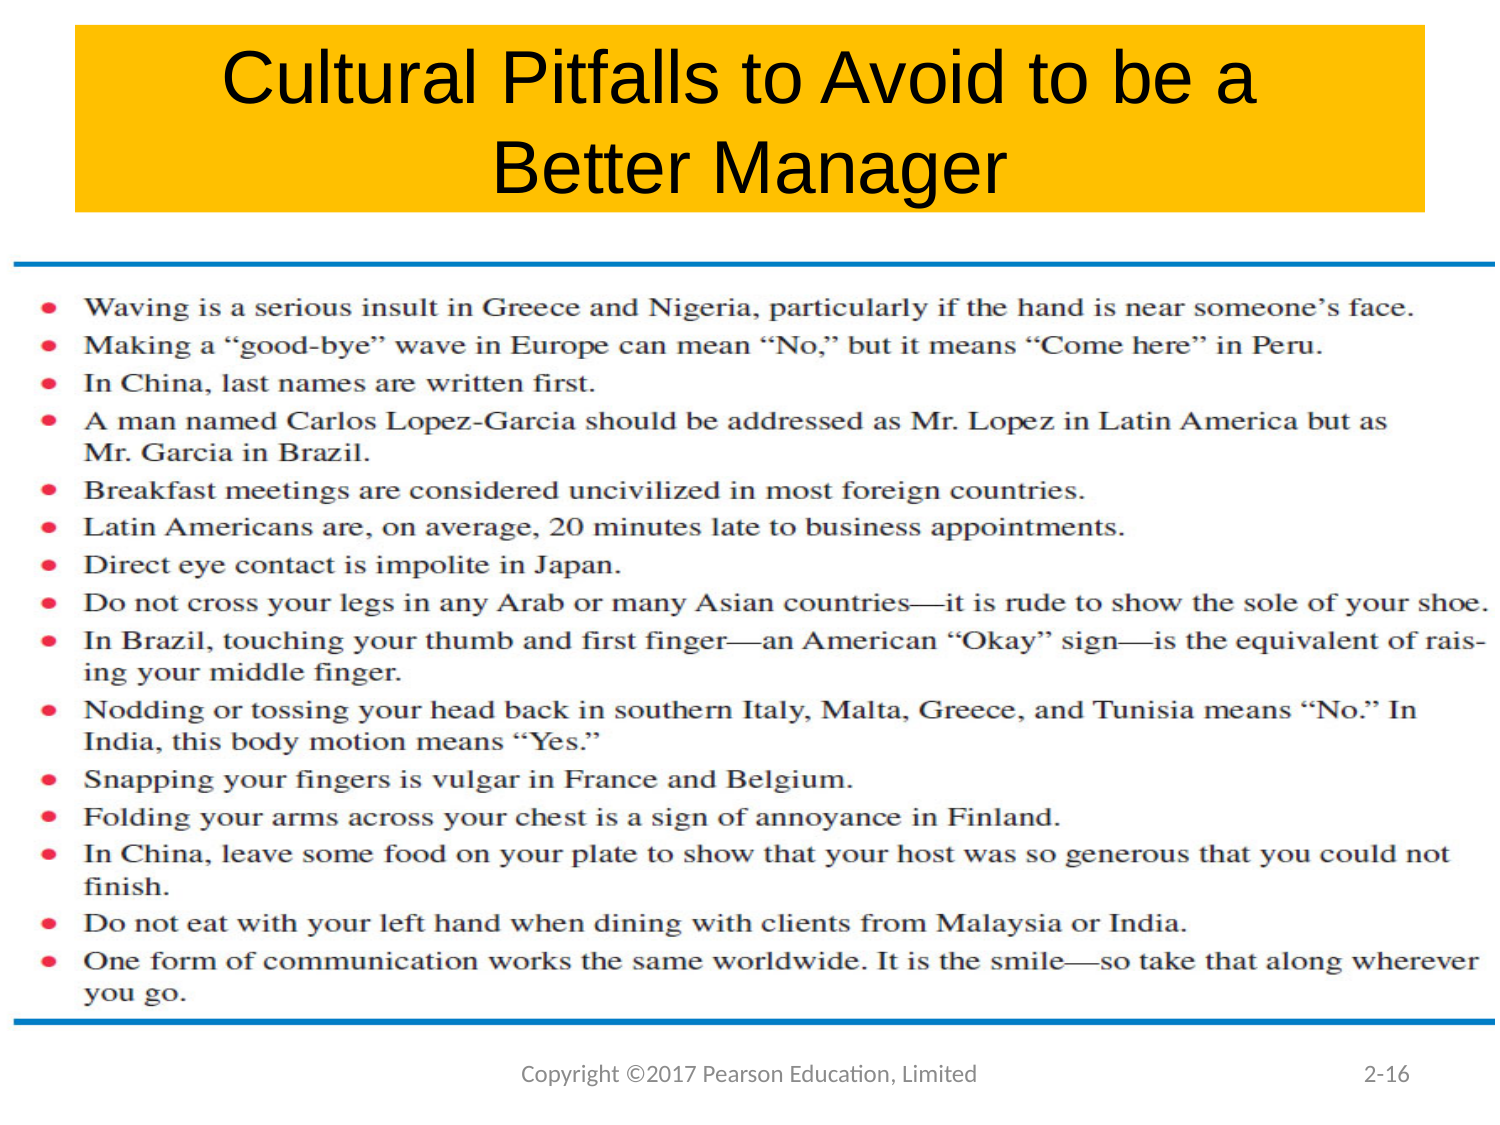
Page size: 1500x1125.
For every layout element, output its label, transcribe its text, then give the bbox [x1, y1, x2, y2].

slide_number 2-16 [1074, 1042, 1425, 1103]
title Cultural Pitfalls to Avoid to be a Better Manager [75, 24, 1425, 213]
picture [5, 224, 1500, 1031]
footer Copyright ©2017 Pearson Education, Limited [500, 1042, 1000, 1103]
